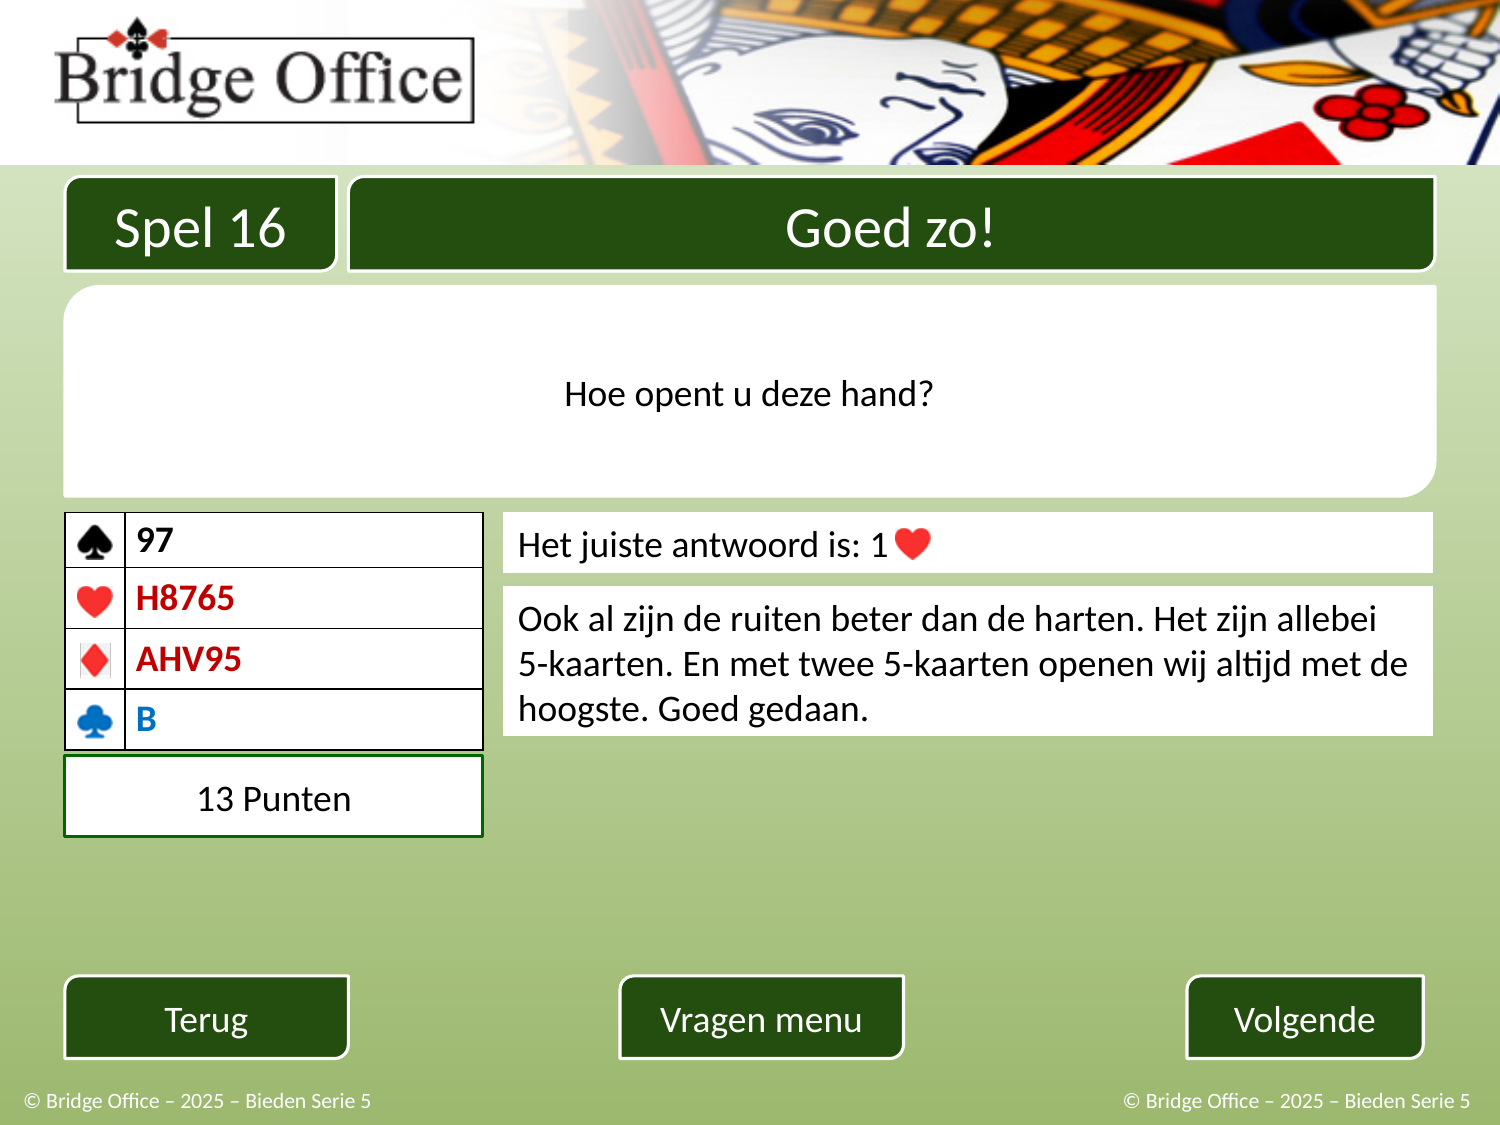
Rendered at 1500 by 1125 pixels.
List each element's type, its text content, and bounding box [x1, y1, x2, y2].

picture [895, 528, 932, 560]
picture [77, 524, 113, 561]
table_cell [66, 690, 124, 749]
text_box 13 Punten [63, 754, 484, 838]
text_box Hoe opent u deze hand? [63, 284, 1437, 498]
table_header 97 [126, 513, 482, 567]
picture [77, 585, 113, 618]
table_cell H8765 [126, 568, 482, 628]
text_box © Bridge Office – 2025 – Bieden Serie 5 [1107, 1079, 1500, 1121]
text_box © Bridge Office – 2025 – Bieden Serie 5 [8, 1079, 393, 1121]
text_box Spel 16 [63, 179, 339, 273]
picture [77, 703, 113, 740]
table_cell [66, 629, 124, 688]
text_box Volgende [1185, 974, 1425, 1061]
picture [0, 0, 1500, 166]
text_box Vragen menu [618, 974, 906, 1061]
text_box Het juiste antwoord is: 1 [503, 512, 1433, 573]
picture [77, 643, 113, 679]
table_cell B [126, 690, 482, 749]
table_header [66, 513, 124, 567]
text_box Terug [63, 974, 350, 1061]
table_cell AHV95 [126, 629, 482, 688]
text_box Ook al zijn de ruiten beter dan de harten. Het zijn allebei 5-kaarten. En met twee 5-kaarten openen wij altijd met de hoogste. Goed gedaan. [503, 586, 1433, 736]
text_box Goed zo! [346, 179, 1437, 273]
table_cell [66, 568, 124, 628]
